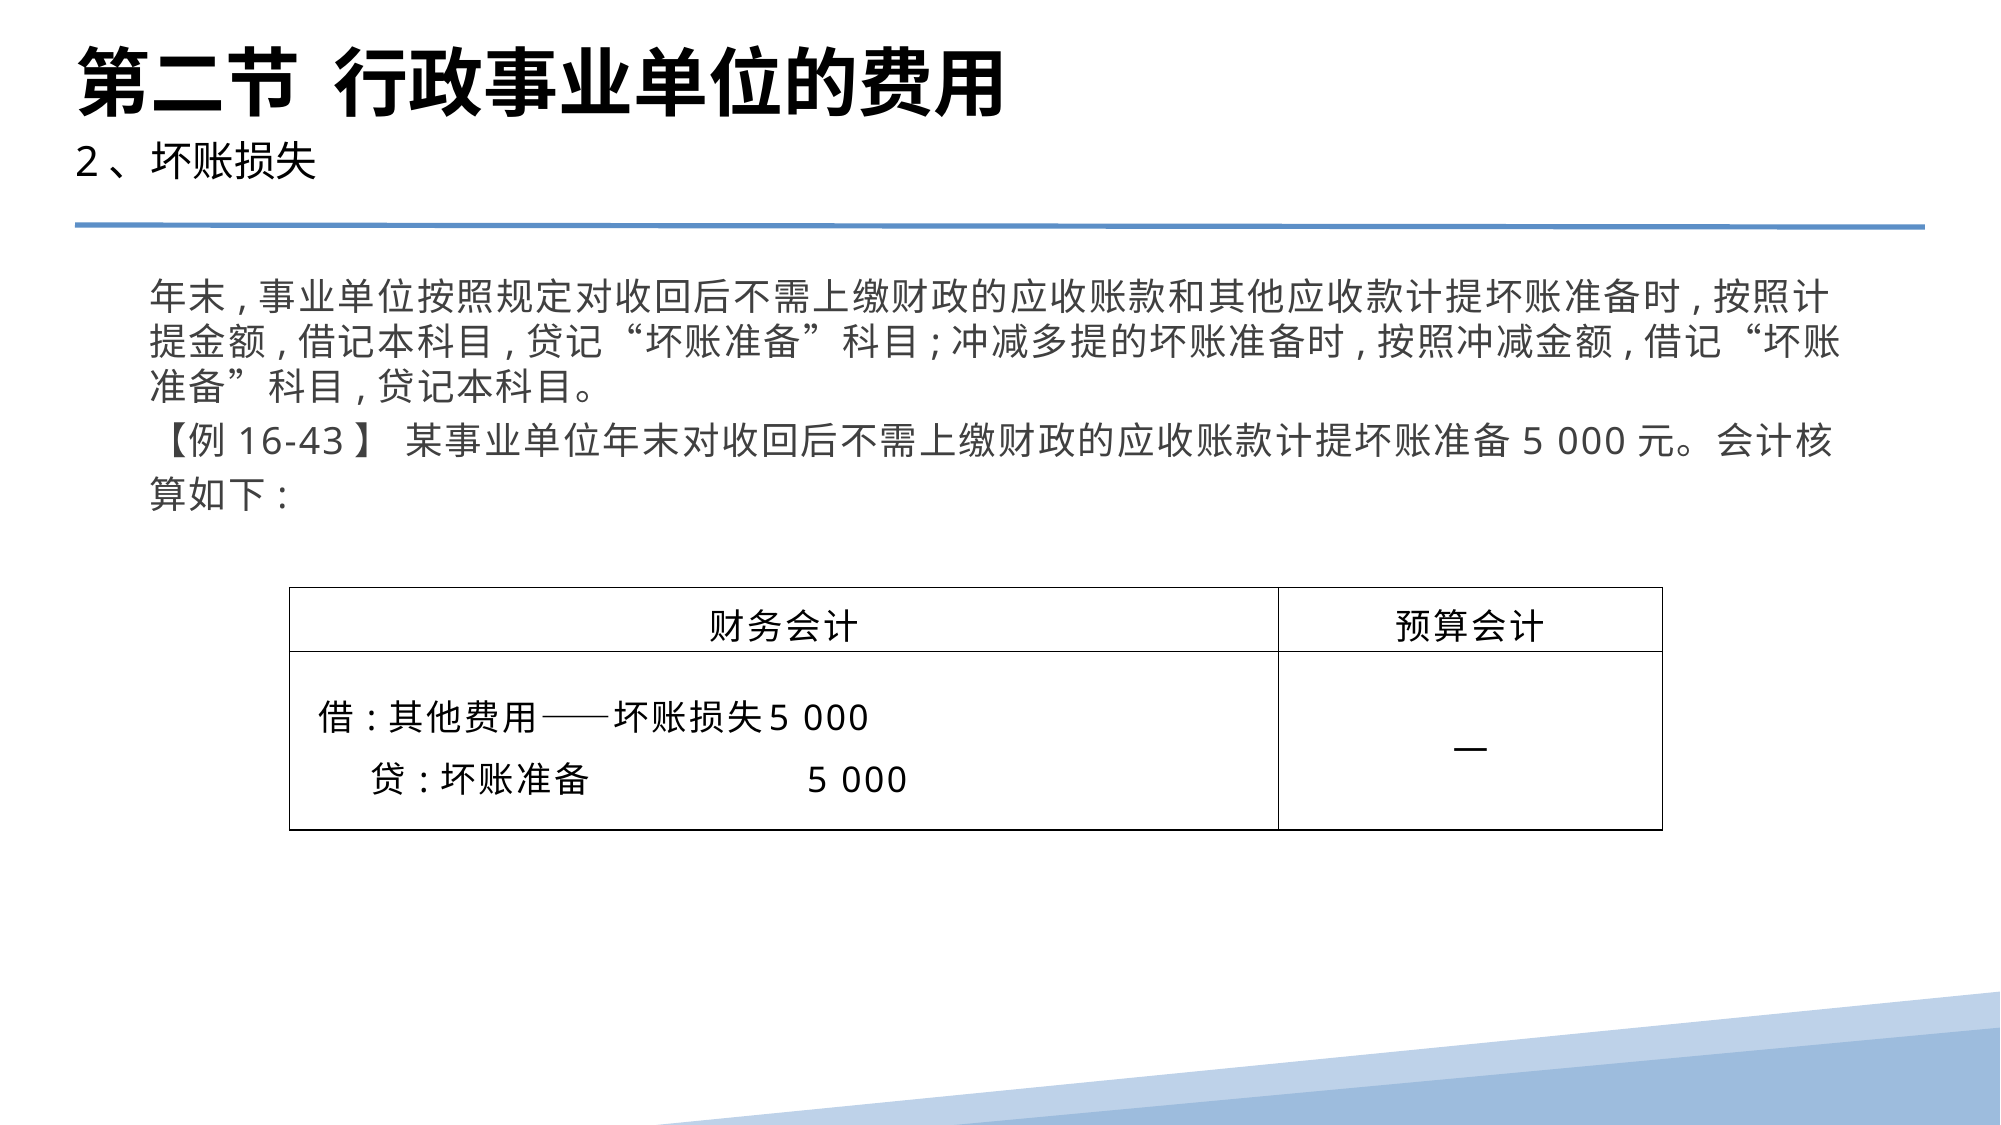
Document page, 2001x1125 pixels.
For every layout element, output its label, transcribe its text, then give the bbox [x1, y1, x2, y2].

table_cell 借:其他费用——坏账损失 5 000 贷:坏账准备 5 000 [290, 652, 1278, 829]
table_header 预算会计 [1279, 588, 1662, 651]
text_box 年末,事业单位按照规定对收回后不需上缴财政的应收账款和其他应收款计提坏账准备时,按照计提金额,借记本科目,贷记“坏账准备”科目;冲减多提的坏账准备时,按照冲减金额,借记“坏账准备”科目,贷记本科目。 【例16-43】 某事业单位年末对收回后不需上缴财政的应收账款计提坏账准备5 000元。会计核算如下: [139, 228, 1882, 563]
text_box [74, 224, 1925, 228]
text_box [656, 991, 2000, 1125]
table_header 财务会计 [290, 588, 1278, 651]
text_box 2、坏账损失 [75, 124, 1925, 200]
text_box 第二节 行政事业单位的费用 [75, 24, 1925, 124]
table_cell — [1279, 652, 1662, 829]
